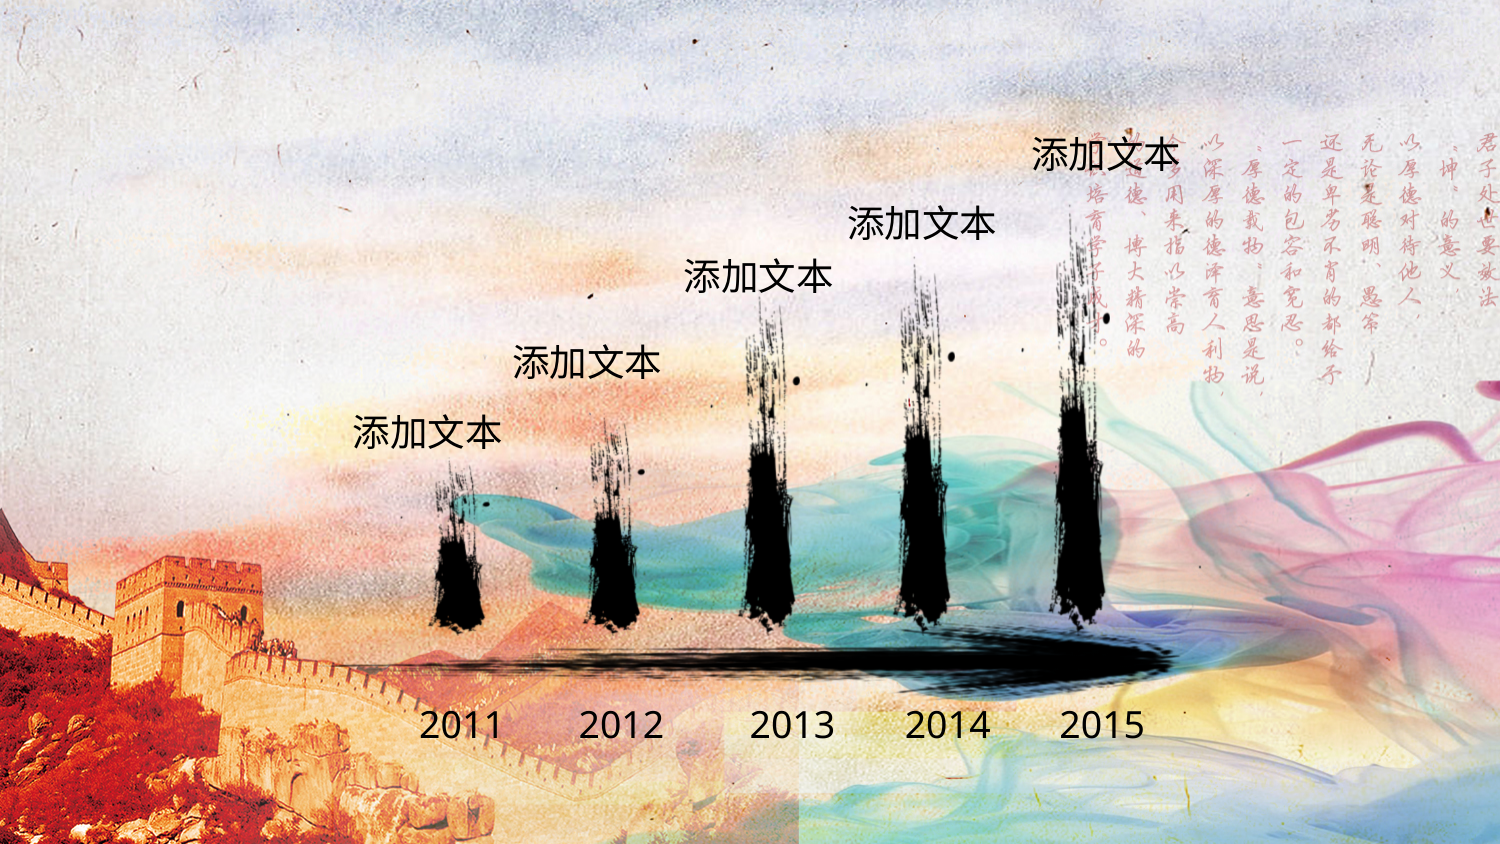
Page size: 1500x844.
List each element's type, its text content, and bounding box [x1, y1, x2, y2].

text_box 添加文本 [497, 332, 678, 392]
text_box 添加文本 [668, 245, 849, 306]
text_box 2015 [1044, 711, 1161, 754]
text_box 2013 [734, 711, 851, 754]
text_box 添加文本 [832, 192, 1012, 253]
text_box 2014 [890, 711, 1006, 754]
picture [0, 0, 1500, 844]
text_box 添加文本 [338, 401, 518, 462]
text_box 2012 [563, 711, 680, 754]
text_box 2011 [404, 711, 520, 754]
text_box 添加文本 [1016, 124, 1197, 184]
